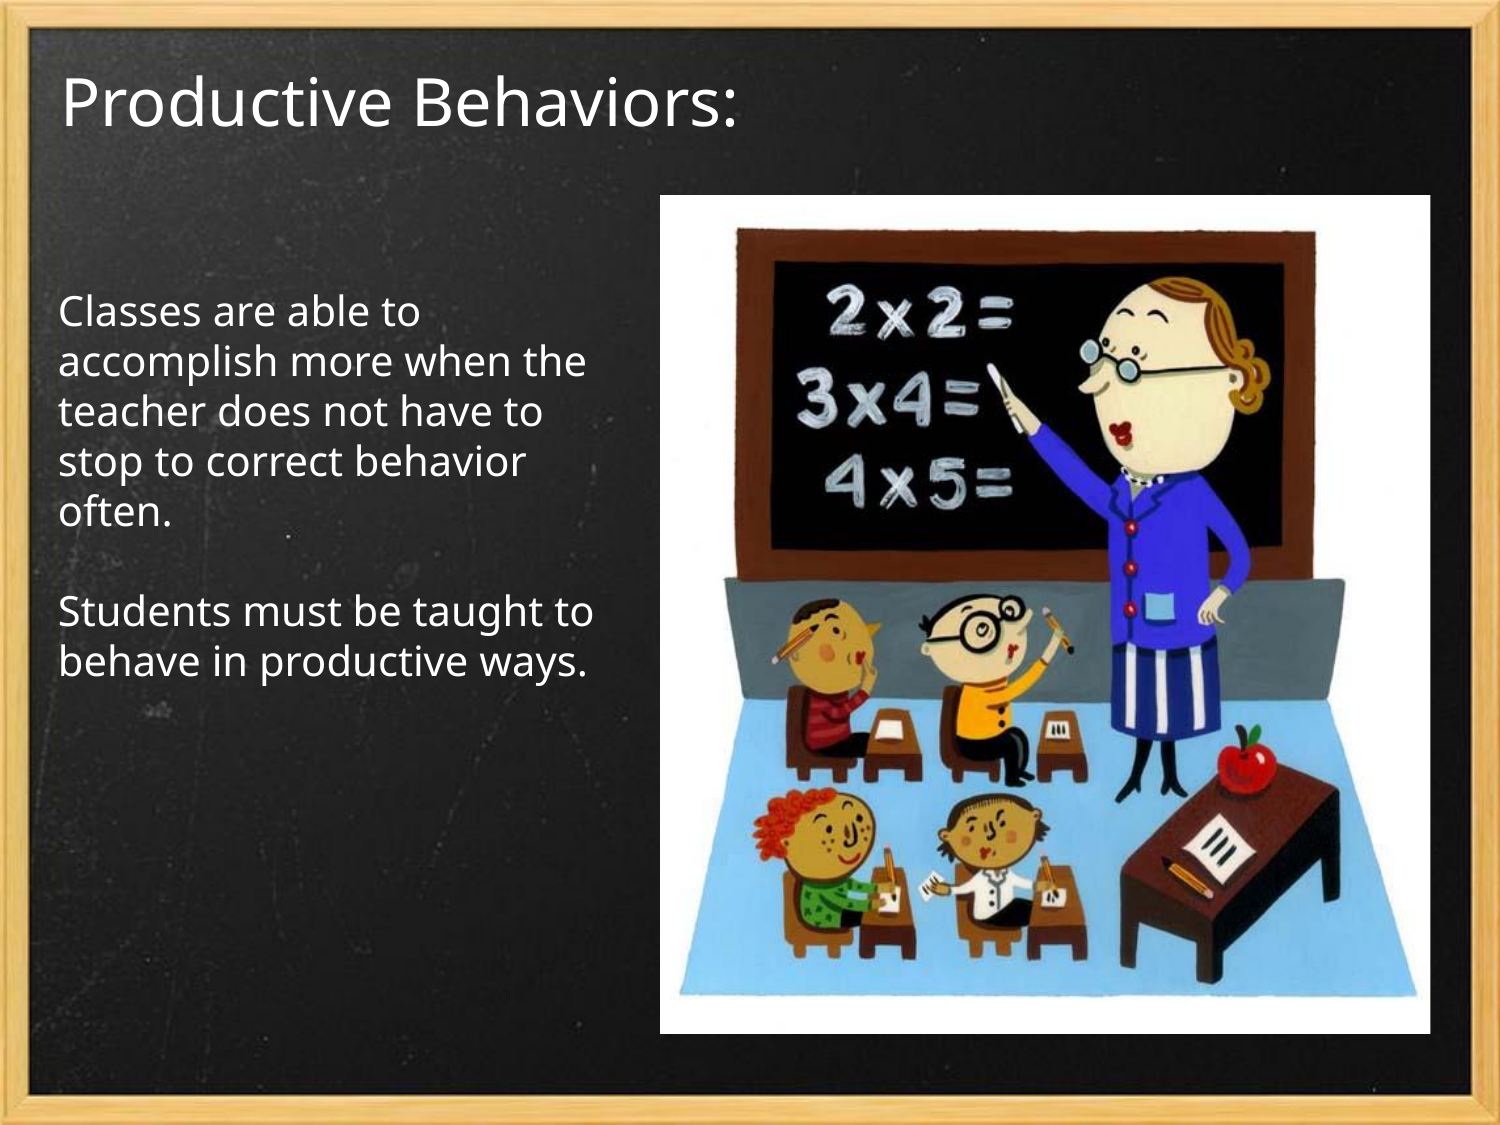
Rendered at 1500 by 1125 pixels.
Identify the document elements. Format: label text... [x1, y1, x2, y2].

text_box [660, 195, 1431, 1034]
picture [0, 0, 1500, 1125]
list Classes are able to accomplish more when the teacher does not have to stop to correct behavior often. Students must be taught to behave in productive ways. [42, 270, 645, 938]
title Productive Behaviors: [45, 45, 1455, 263]
